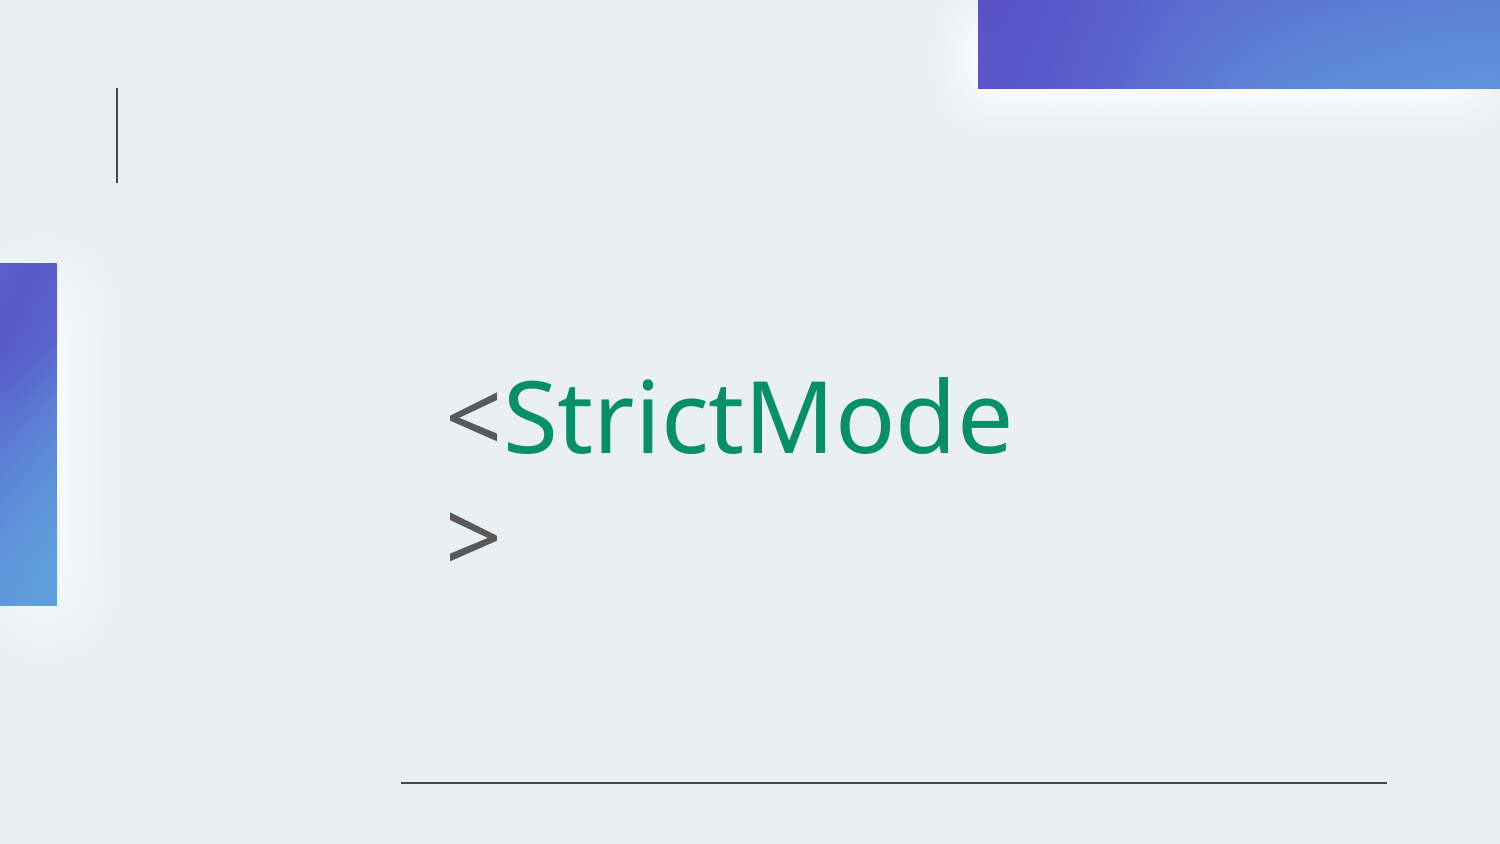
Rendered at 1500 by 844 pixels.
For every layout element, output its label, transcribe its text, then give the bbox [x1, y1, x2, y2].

picture [978, 0, 1500, 89]
text_box <StrictMode> [430, 338, 1069, 481]
picture [0, 263, 57, 606]
